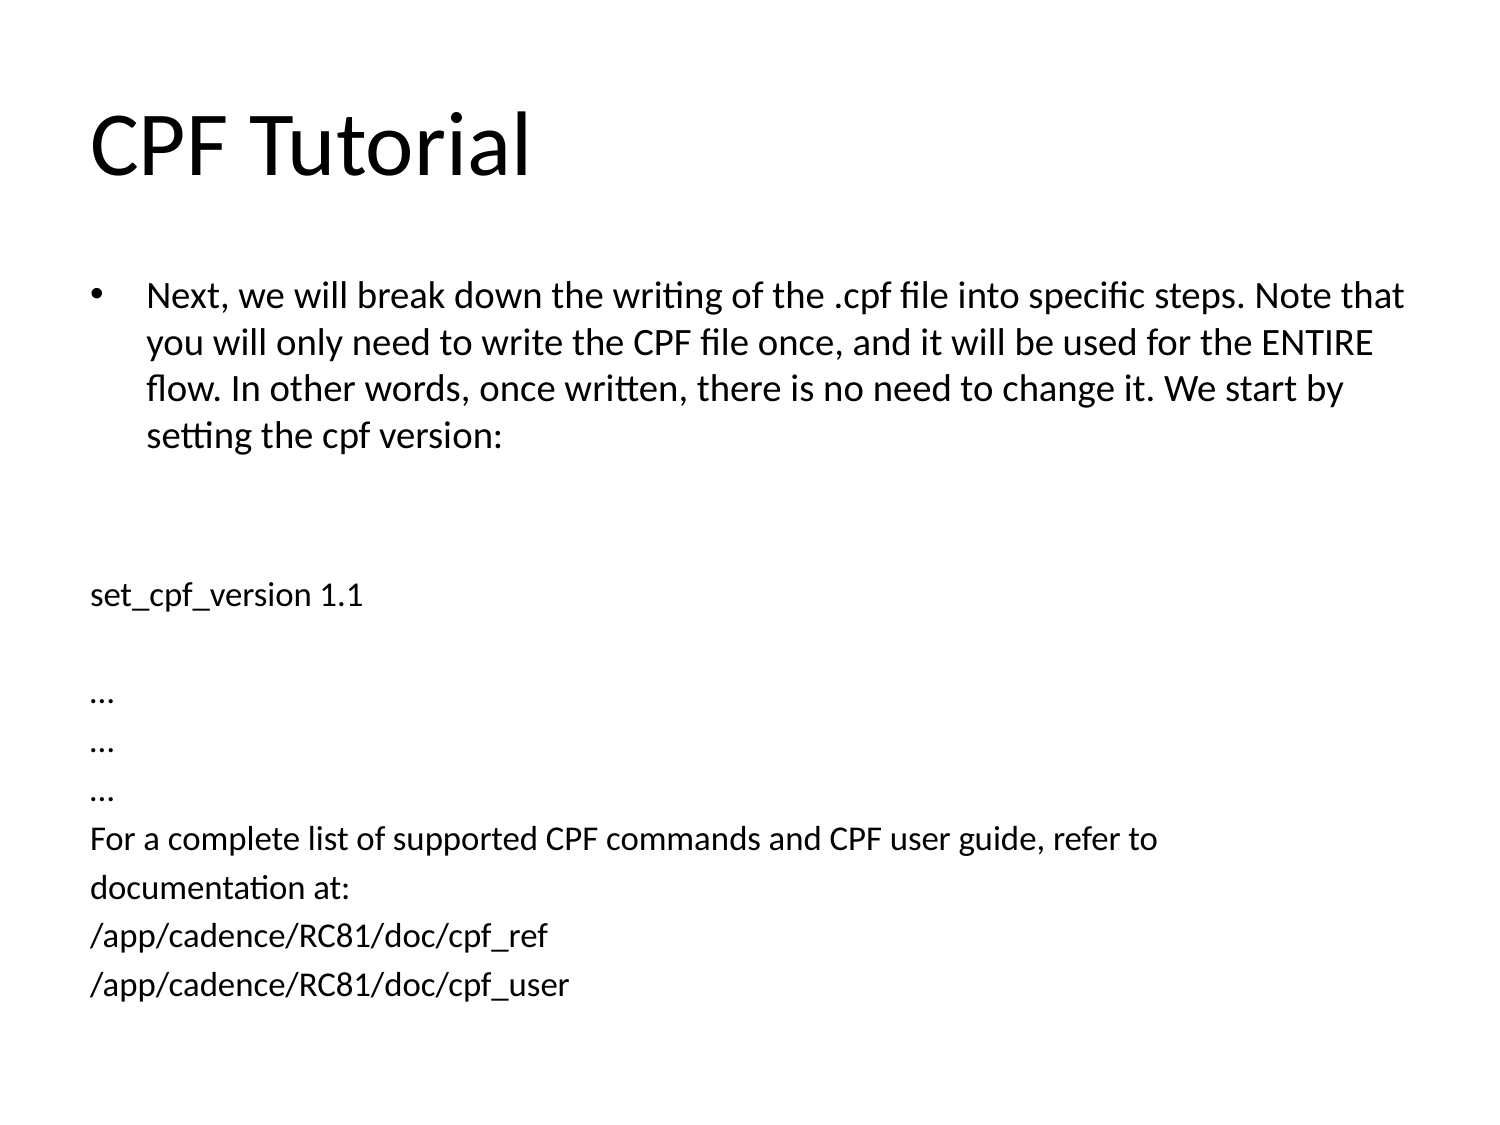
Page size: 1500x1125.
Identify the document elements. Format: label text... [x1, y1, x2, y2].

title CPF Tutorial [75, 45, 1425, 233]
list Next, we will break down the writing of the .cpf file into specific steps. Note that you will only need to write the CPF file once, and it will be used for the ENTIRE flow. In other words, once written, there is no need to change it. We start by setting the cpf version: set_cpf_version 1.1 … … … For a complete list of supported CPF commands and CPF user guide, refer to documentation at: /app/cadence/RC81/doc/cpf_ref /app/cadence/RC81/doc/cpf_user [75, 262, 1425, 1013]
